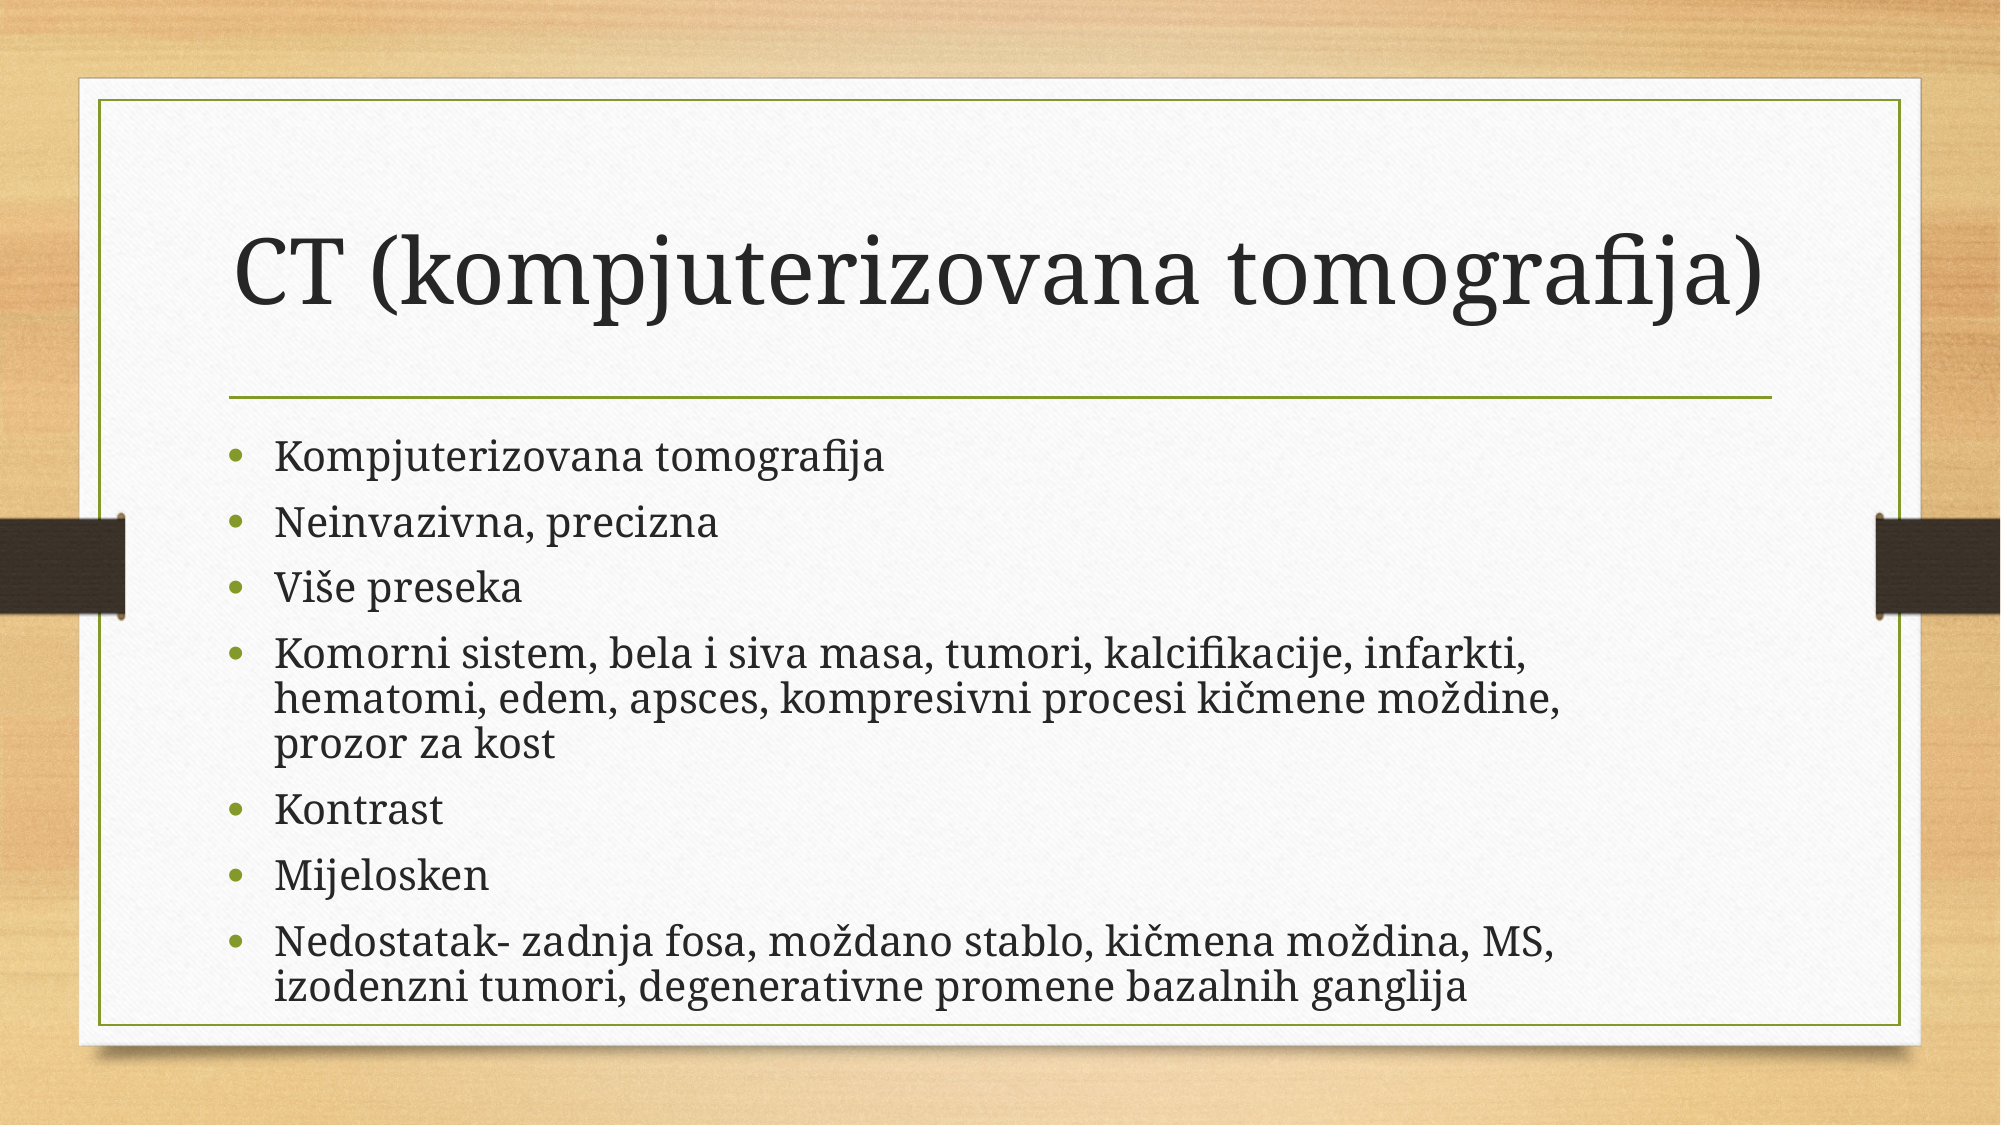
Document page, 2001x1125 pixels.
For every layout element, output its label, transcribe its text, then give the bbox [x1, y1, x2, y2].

list Kompjuterizovana tomografija Neinvazivna, precizna Više preseka Komorni sistem, bela i siva masa, tumori, kalcifikacije, infarkti, hematomi, edem, apsces, kompresivni procesi kičmene moždine, prozor za kost Kontrast Mijelosken Nedostatak- zadnja fosa, moždano stablo, kičmena moždina, MS, izodenzni tumori, degenerativne promene bazalnih ganglija [212, 427, 1713, 1125]
title CT (kompjuterizovana tomografija) [212, 161, 1788, 375]
picture [0, 0, 2001, 1125]
